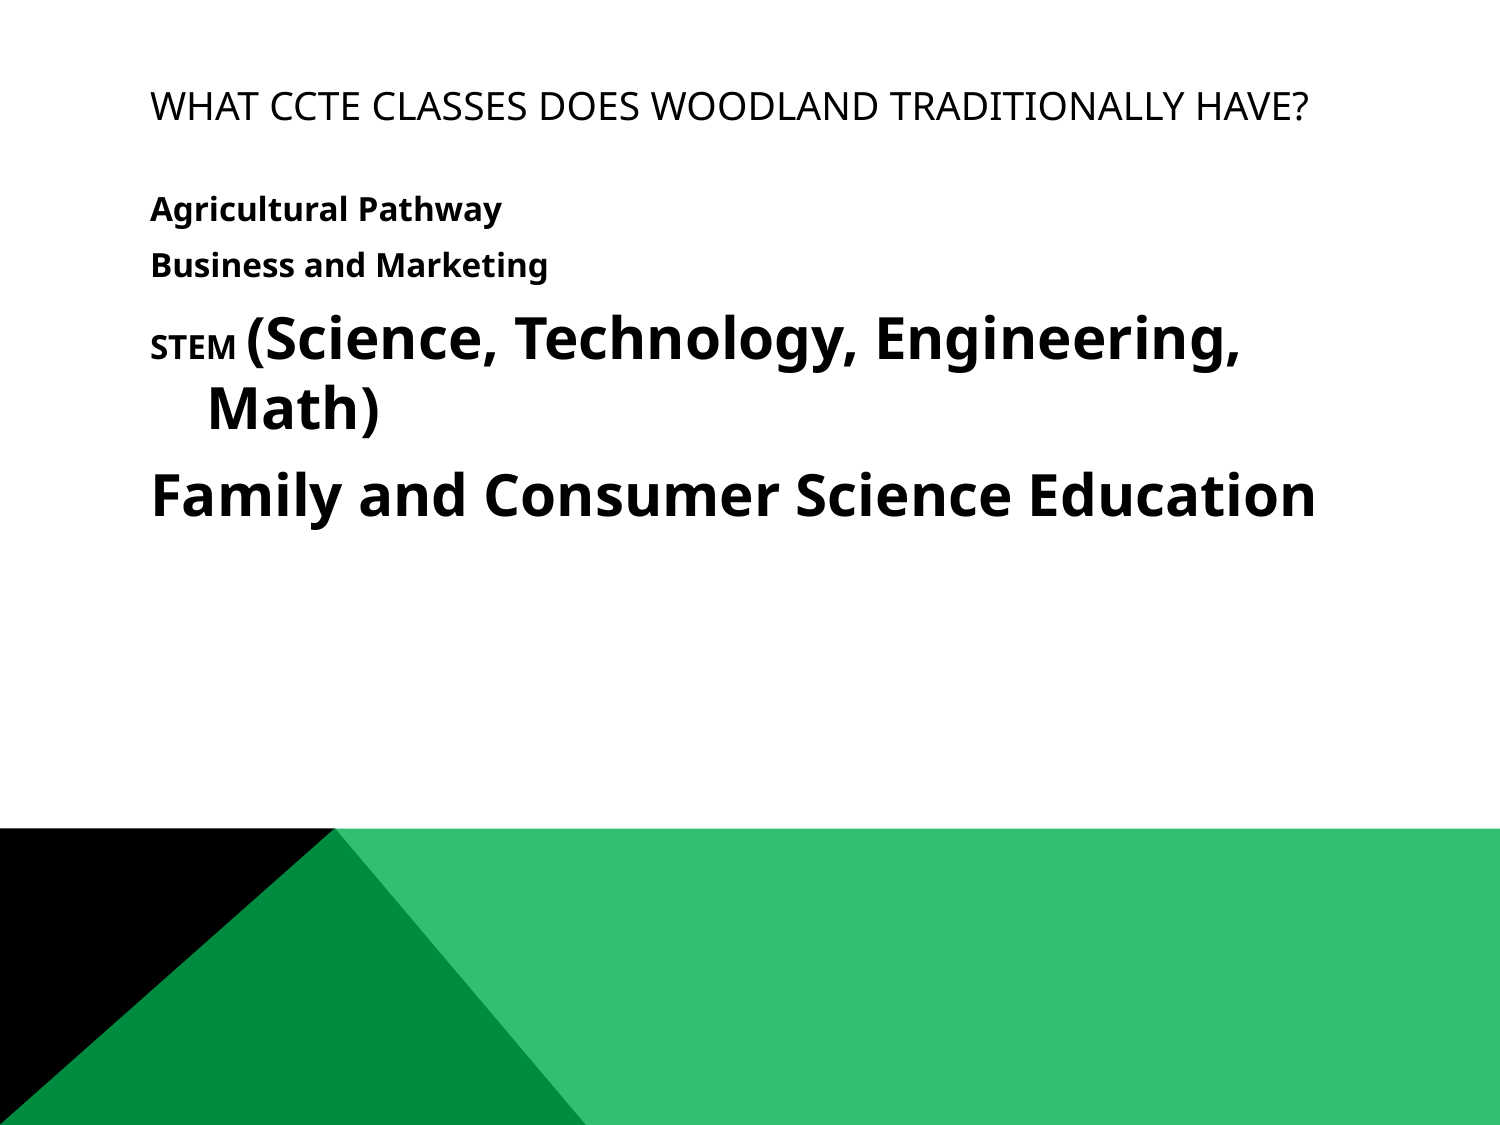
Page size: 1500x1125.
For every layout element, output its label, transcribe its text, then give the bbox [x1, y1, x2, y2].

title What CCTE classes does Woodland traditionally have? [135, 60, 1369, 150]
list Agricultural Pathway Business and Marketing STEM (Science, Technology, Engineering, Math) Family and Consumer Science Education [135, 180, 1369, 768]
